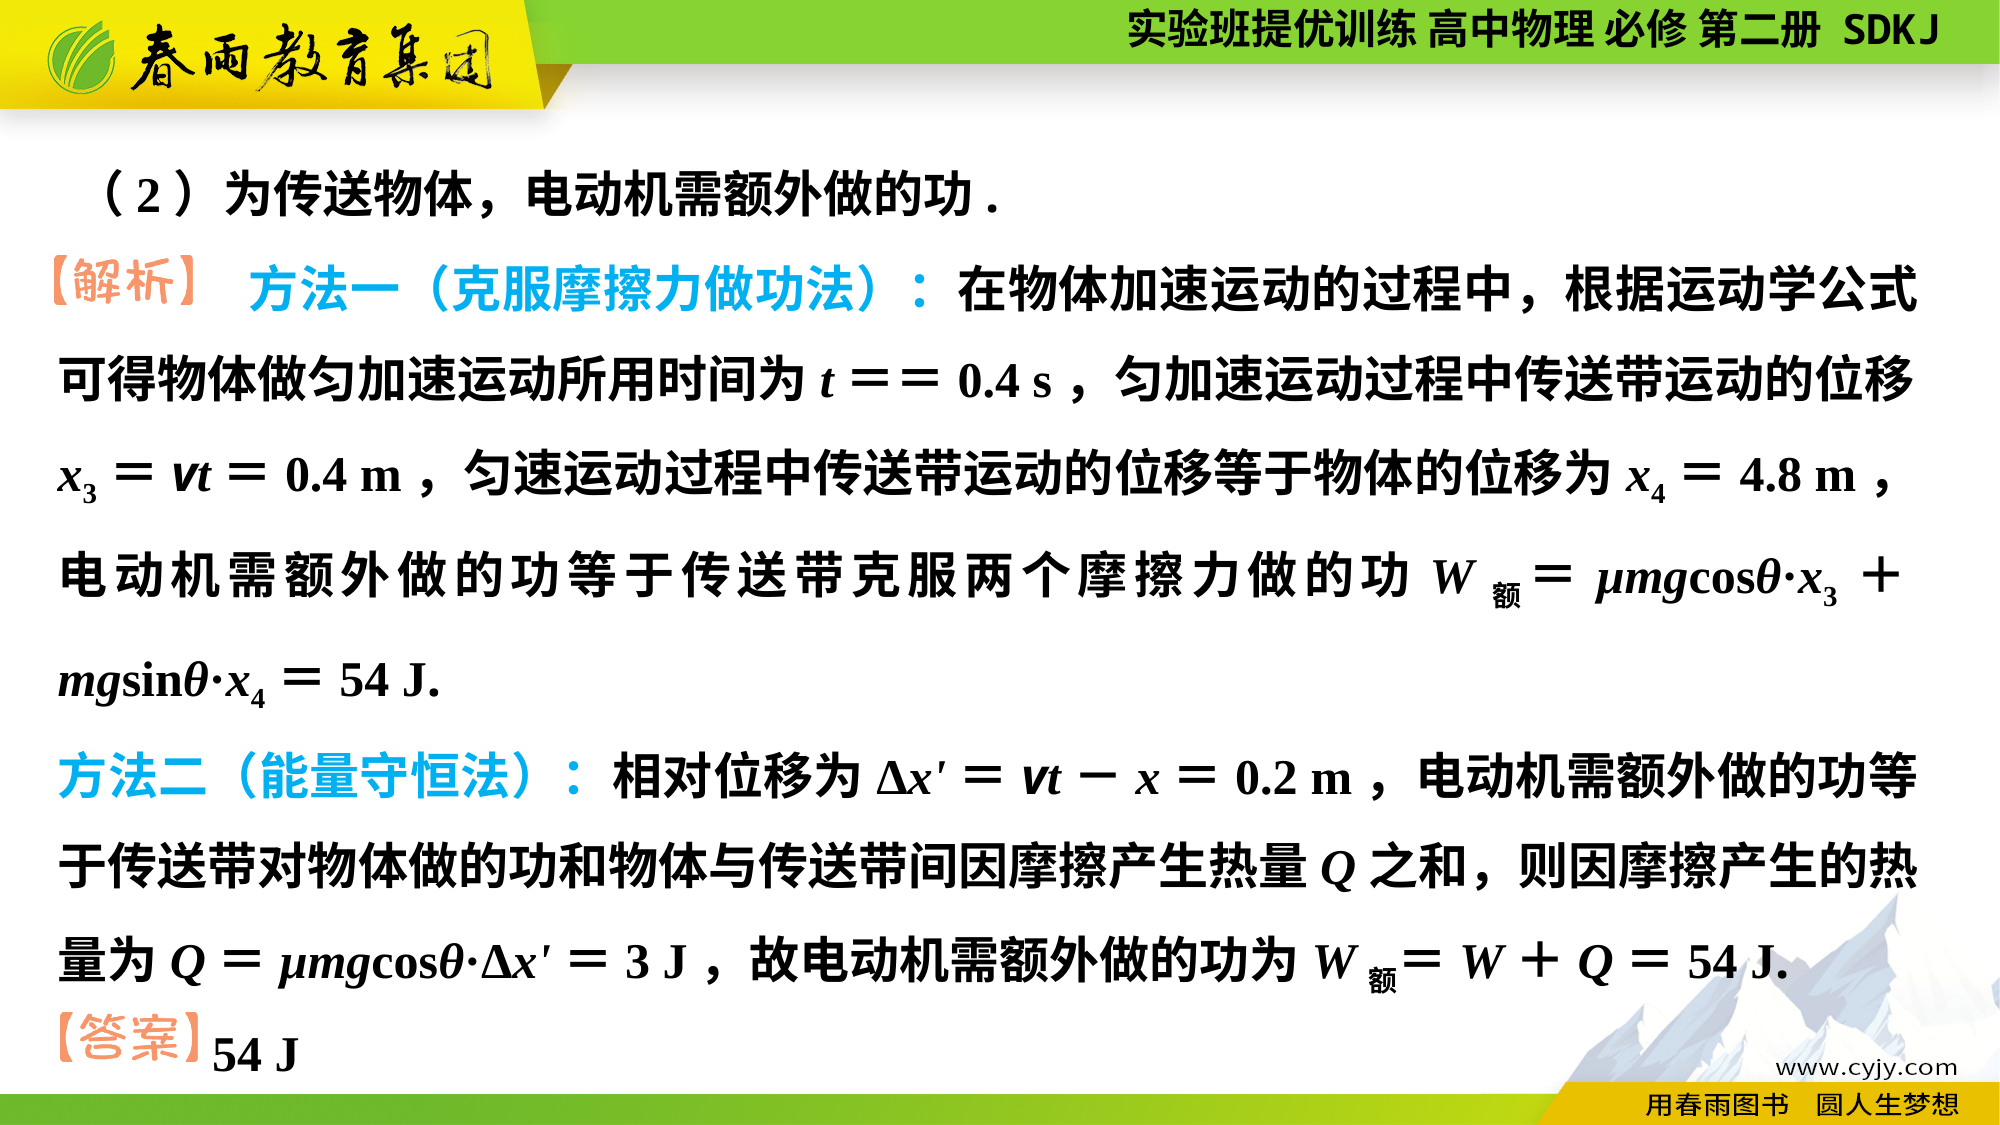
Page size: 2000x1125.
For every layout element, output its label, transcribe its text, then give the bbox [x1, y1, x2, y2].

picture [0, 0, 2000, 1125]
list （2）为传送物体，电动机需额外做的功. [59, 125, 1944, 220]
text_box 54 J [197, 984, 315, 1090]
